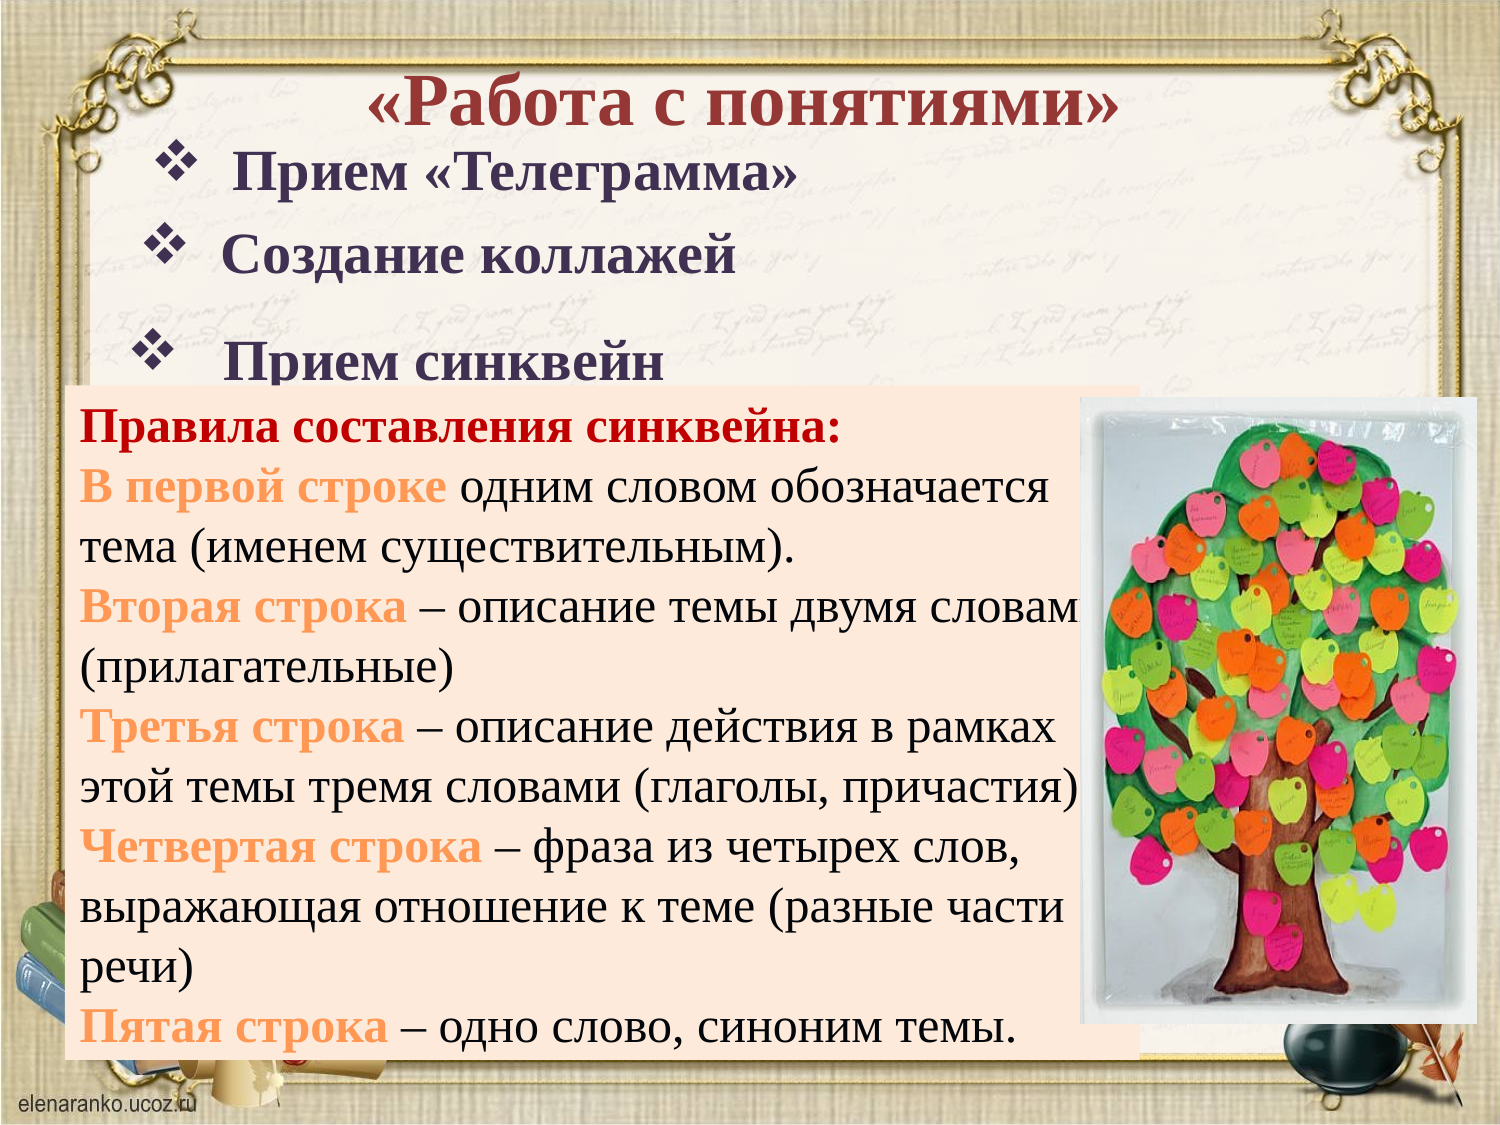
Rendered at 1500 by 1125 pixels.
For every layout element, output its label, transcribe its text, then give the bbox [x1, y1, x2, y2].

text_box Прием «Телеграмма» [135, 90, 1093, 210]
picture [0, 0, 1500, 1125]
text_box Прием синквейн [112, 314, 786, 385]
text_box Создание коллажей [123, 208, 1034, 293]
text_box «Работа с понятиями» [135, 42, 1353, 148]
text_box Правила составления синквейна: В первой строке одним словом обозначается тема (именем существительным). Вторая строка – описание темы двумя словами (прилагательные) Третья строка – описание действия в рамках этой темы тремя словами (глаголы, причастия) Четвертая строка – фраза из четырех слов, выражающая отношение к теме (разные части речи) Пятая строка – одно слово, синоним темы. [64, 385, 1140, 1060]
